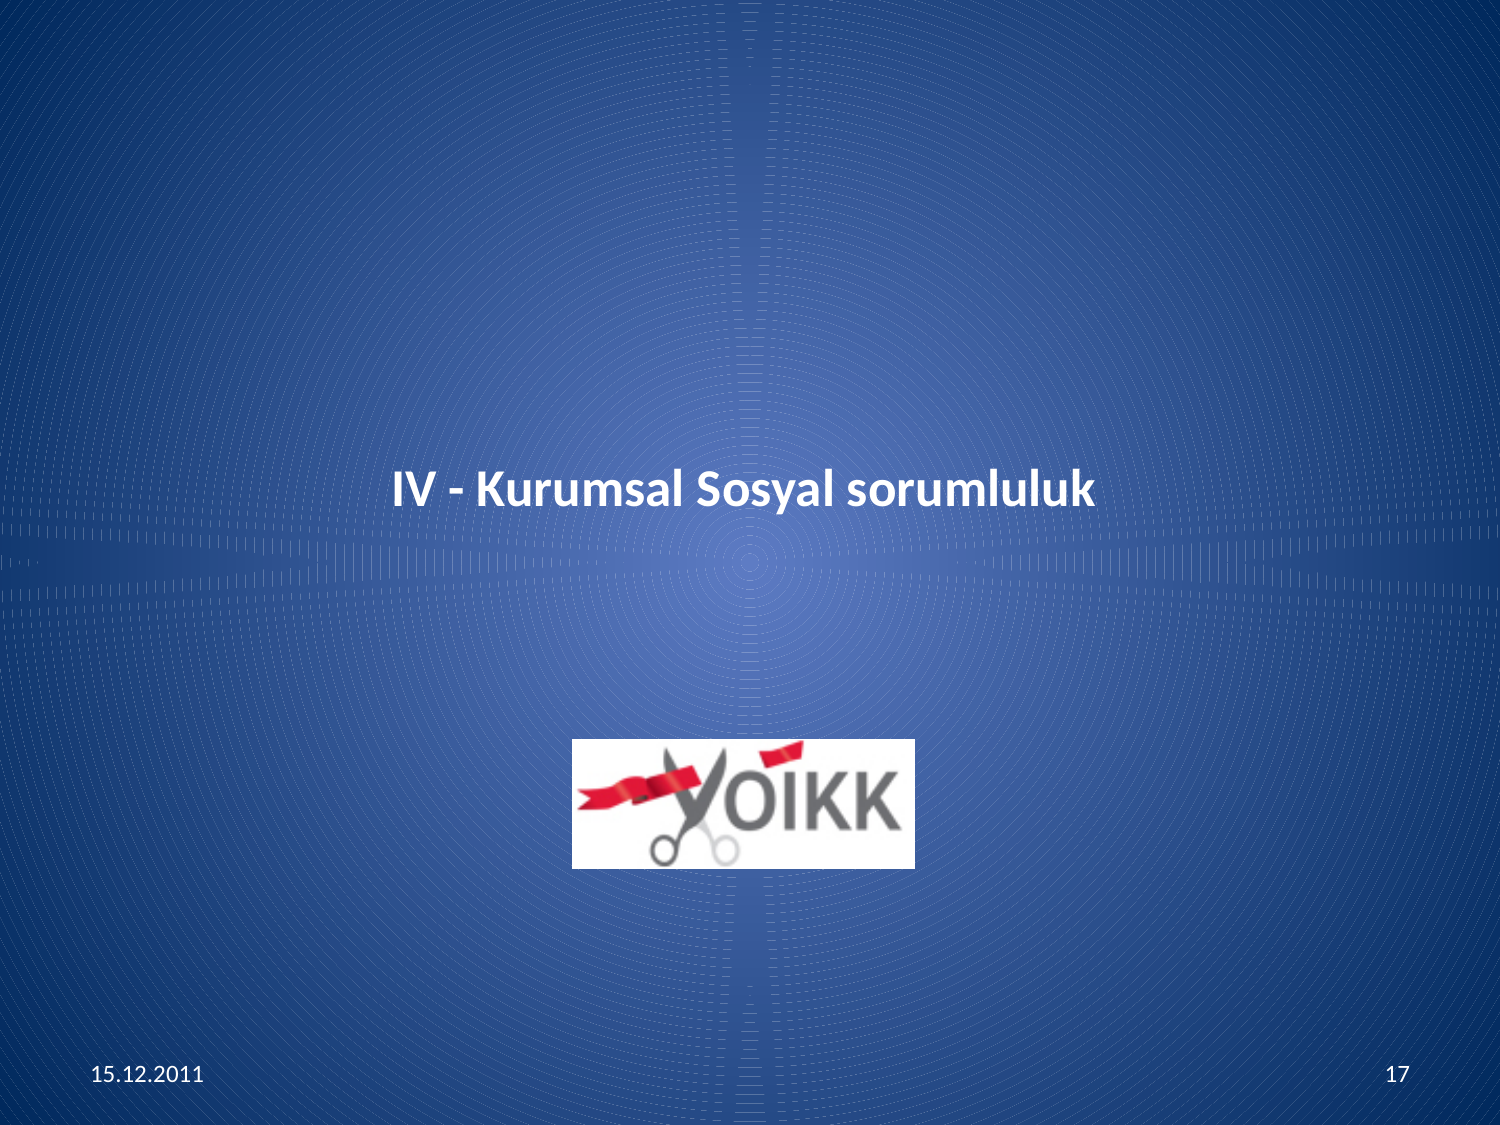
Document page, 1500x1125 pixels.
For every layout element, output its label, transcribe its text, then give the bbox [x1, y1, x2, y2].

slide_number 17 [1074, 1042, 1425, 1103]
picture [572, 739, 915, 870]
title IV - Kurumsal Sosyal sorumluluk [64, 314, 1436, 784]
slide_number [75, 1042, 425, 1103]
